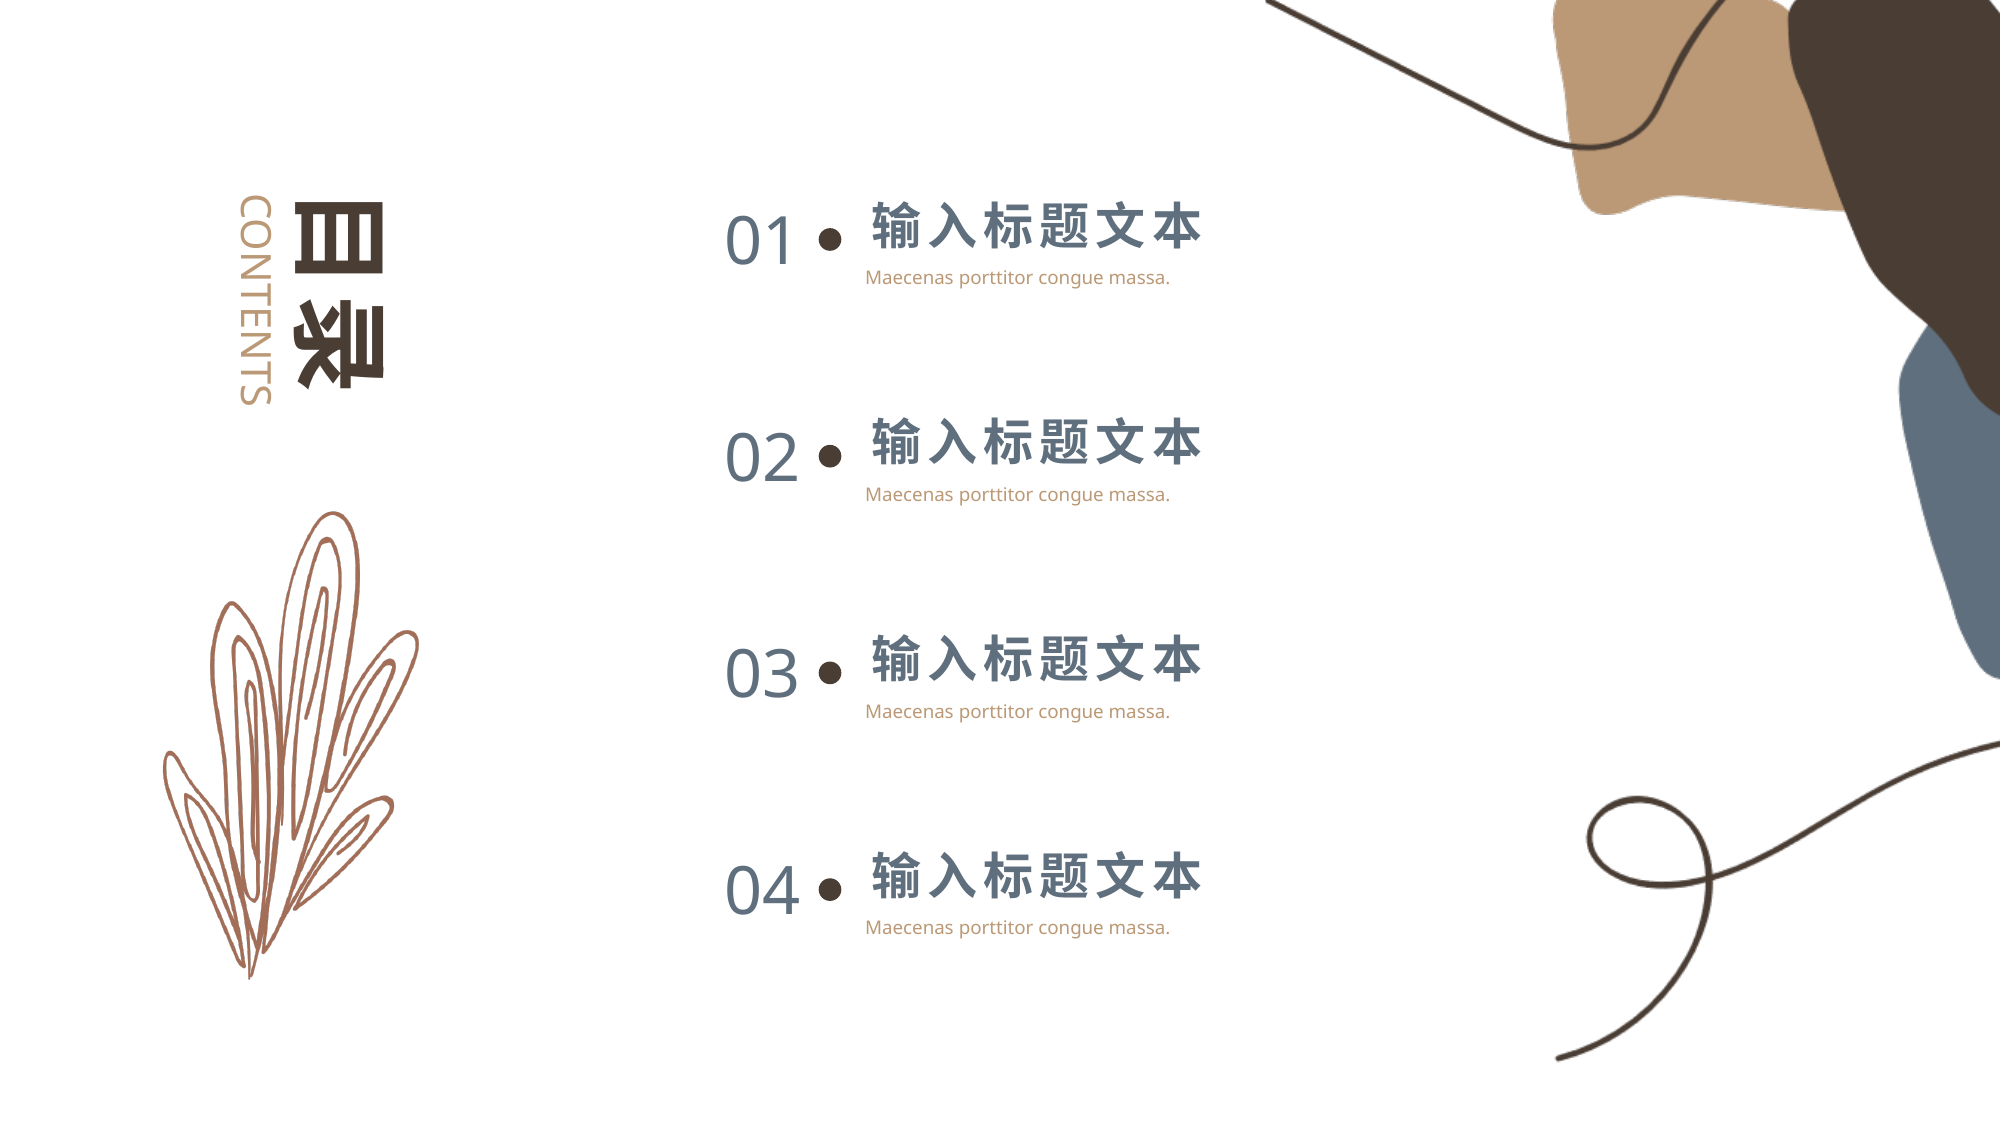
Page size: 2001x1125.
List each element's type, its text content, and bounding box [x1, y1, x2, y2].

picture [1265, 0, 2000, 1125]
text_box 目录 [291, 178, 411, 406]
picture [156, 508, 419, 986]
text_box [699, 836, 1224, 942]
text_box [699, 186, 1224, 292]
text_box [699, 403, 1224, 509]
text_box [699, 620, 1224, 726]
text_box CONTENTS [209, 173, 291, 428]
